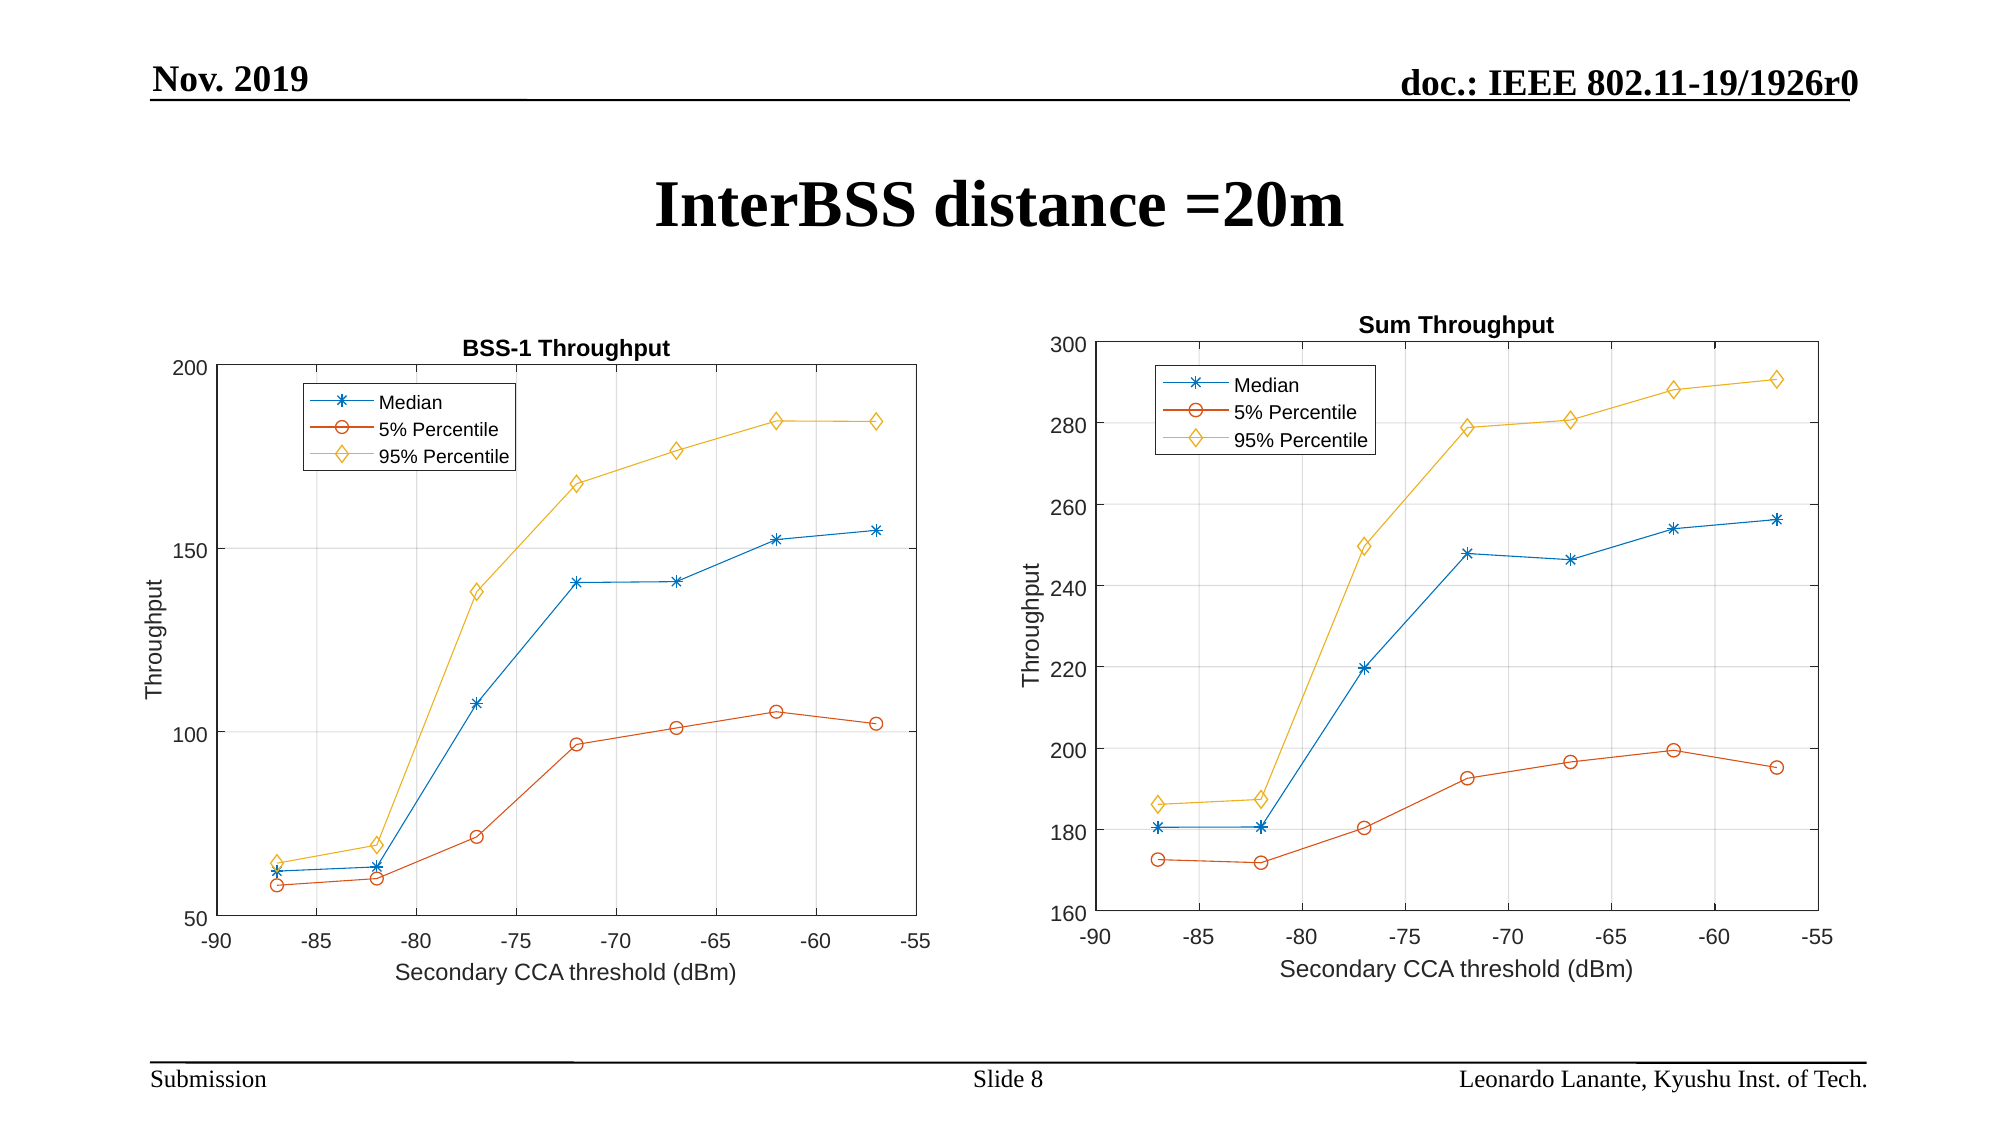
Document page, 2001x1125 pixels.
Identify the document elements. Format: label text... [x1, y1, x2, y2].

picture [99, 289, 1905, 990]
title InterBSS distance =20m [149, 112, 1850, 288]
footer Leonardo Lanante, Kyushu Inst. of Tech. [1171, 1061, 1869, 1093]
slide_number Slide 8 [950, 1061, 1067, 1123]
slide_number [152, 54, 563, 100]
